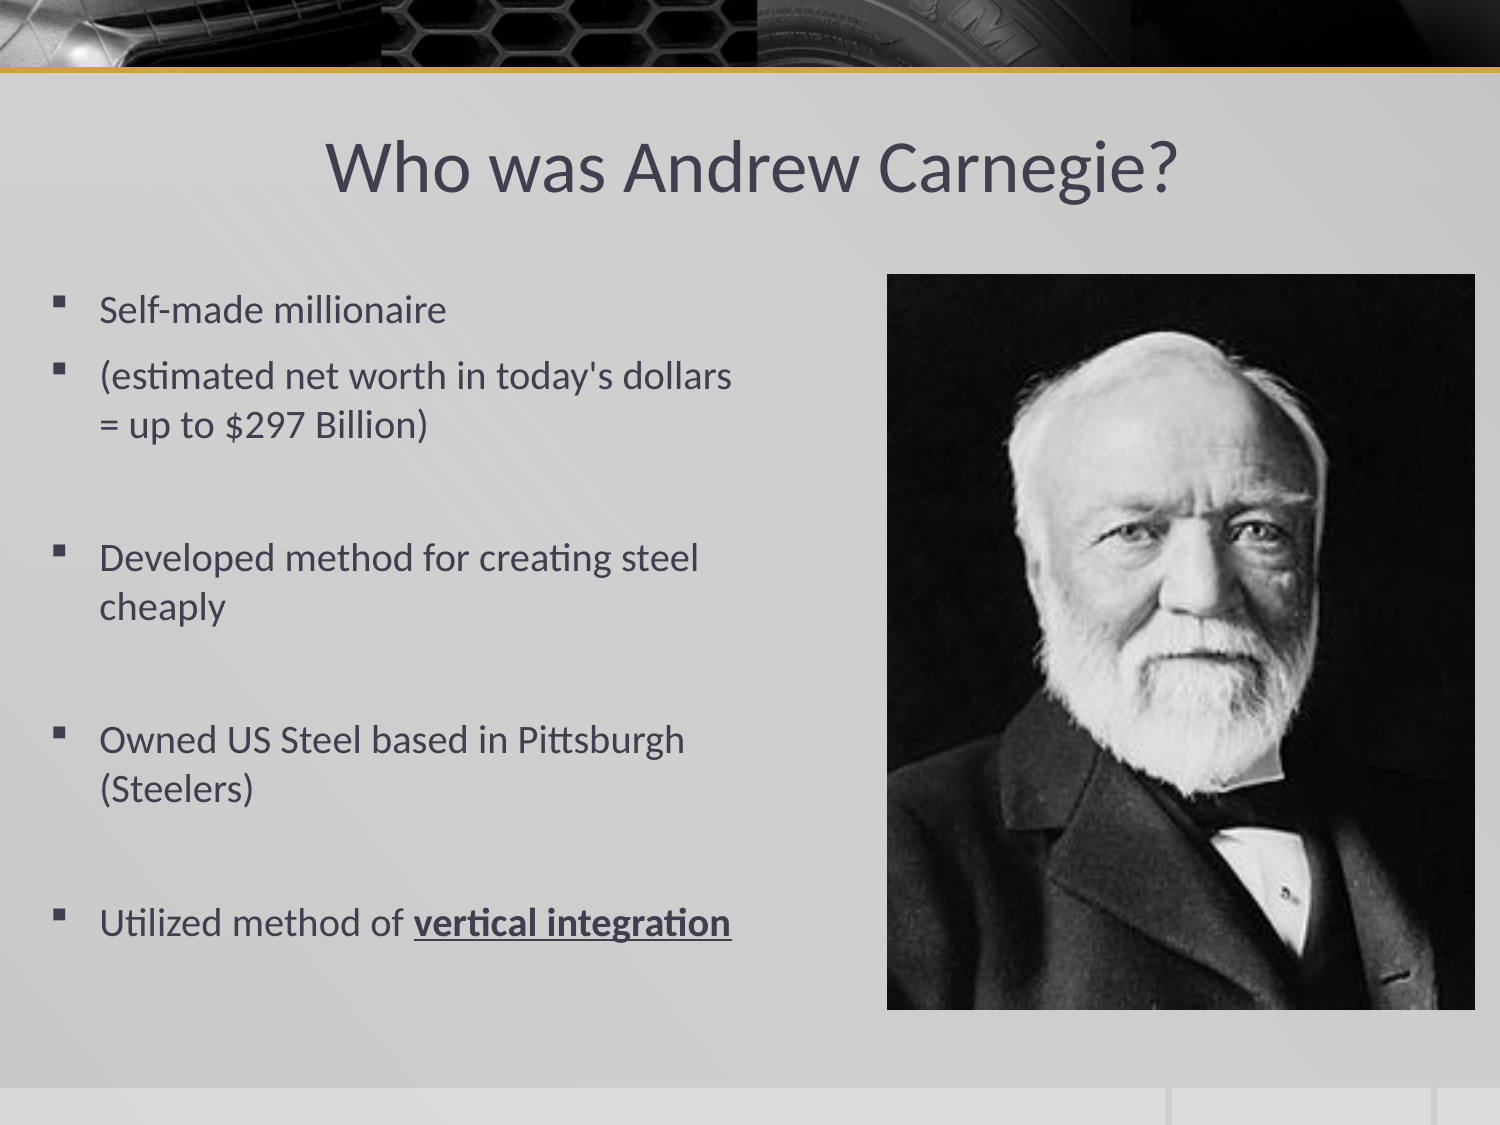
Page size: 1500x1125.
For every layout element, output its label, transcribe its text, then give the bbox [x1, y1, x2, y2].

list Self-made millionaire (estimated net worth in today's dollars = up to $297 Billion) Developed method for creating steel cheaply Owned US Steel based in Pittsburgh (Steelers) Utilized method of vertical integration [50, 275, 738, 1000]
picture [0, 0, 1500, 67]
title Who was Andrew Carnegie? [87, 87, 1438, 238]
picture [887, 274, 1476, 1010]
